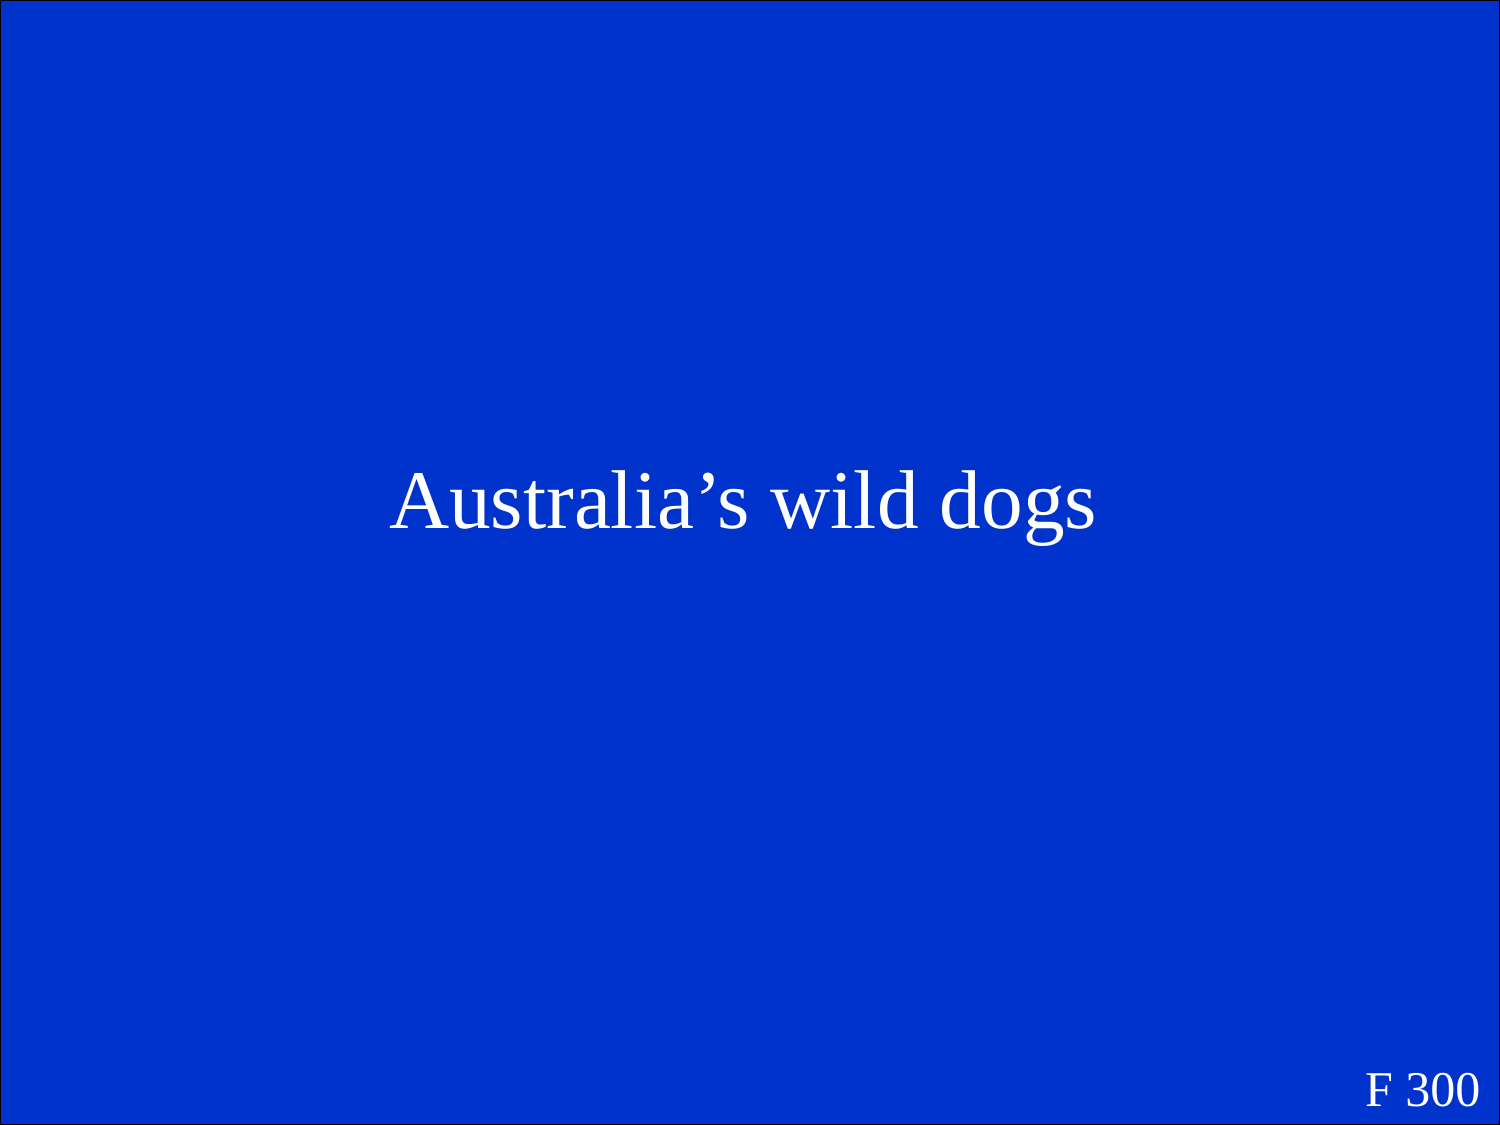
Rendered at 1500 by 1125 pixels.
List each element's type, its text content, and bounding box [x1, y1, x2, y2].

text_box [0, 0, 1500, 1125]
text_box F 300 [1350, 1049, 1496, 1125]
text_box Australia’s wild dogs [224, 437, 1263, 553]
